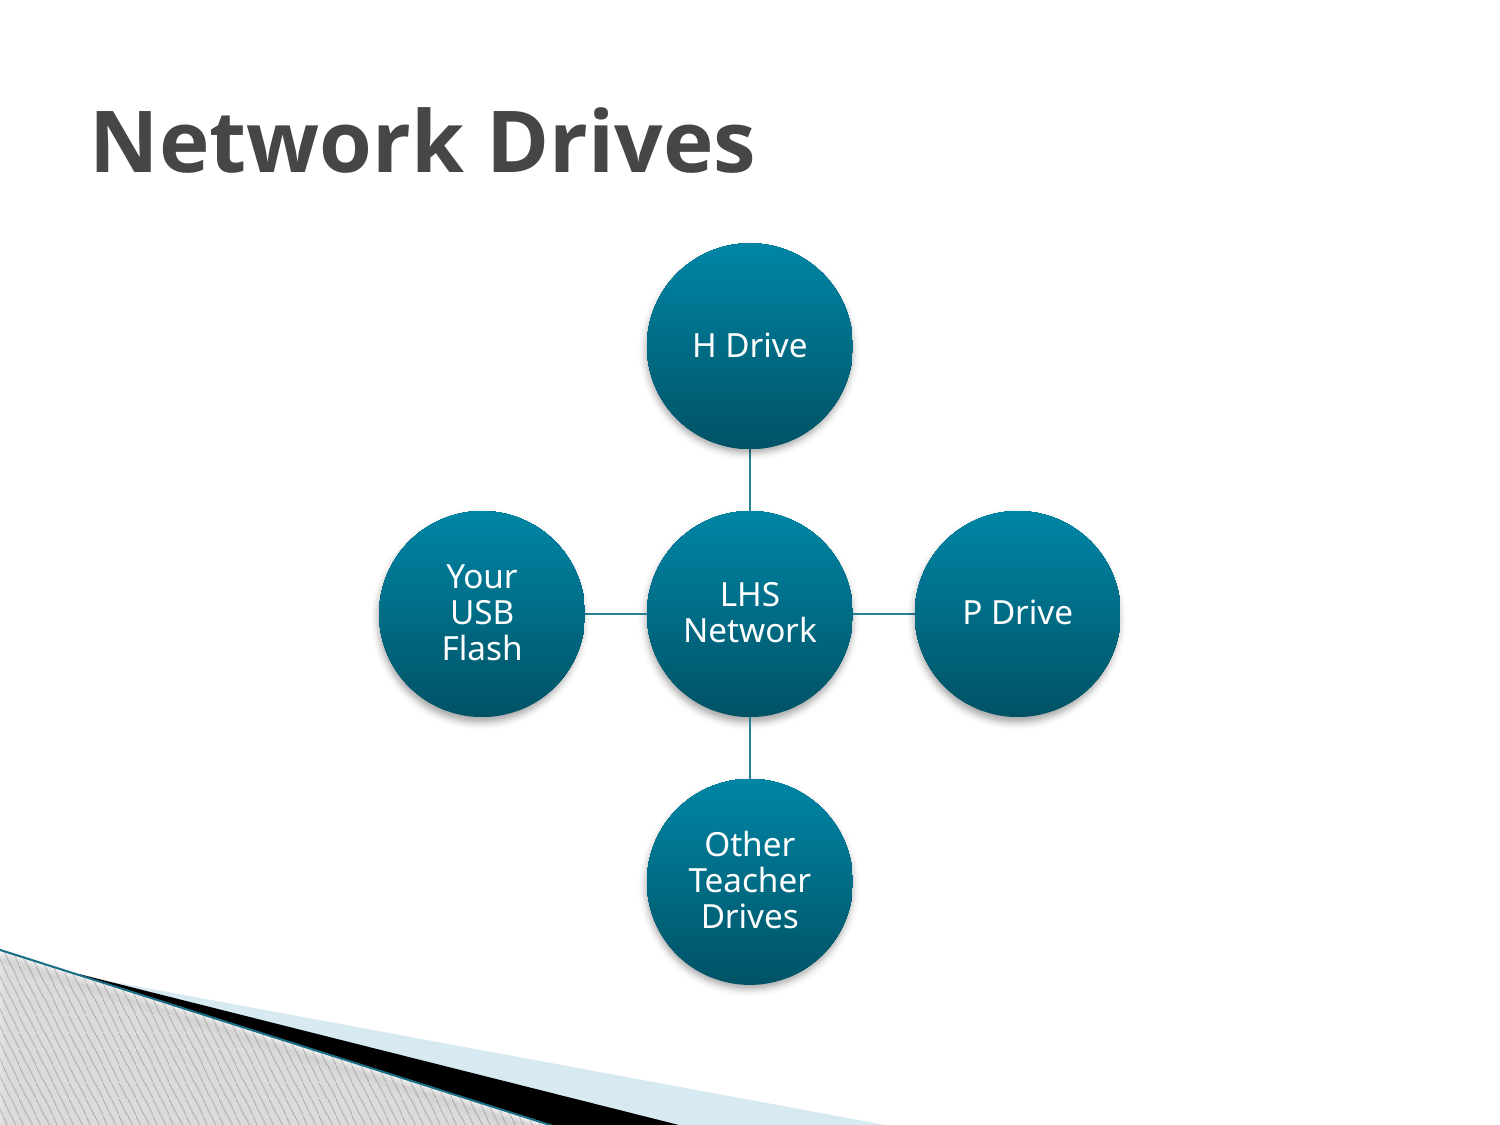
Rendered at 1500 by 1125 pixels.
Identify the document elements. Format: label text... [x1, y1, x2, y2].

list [74, 242, 1426, 986]
title Network Drives [75, 45, 1425, 233]
